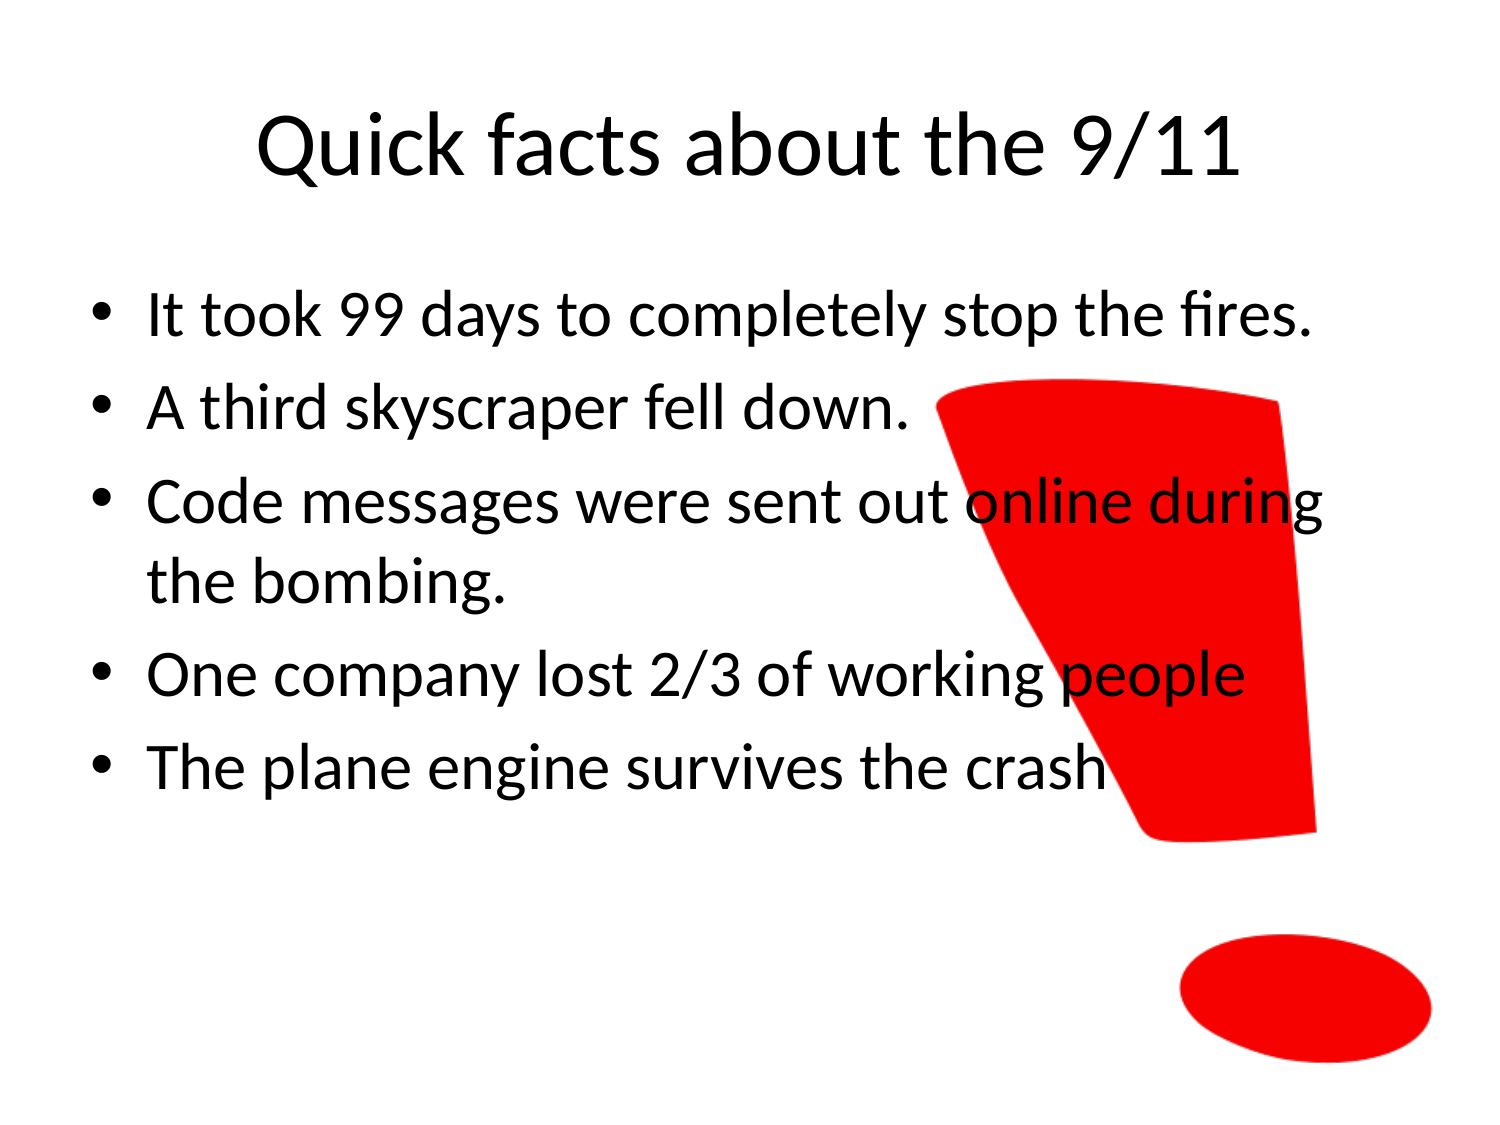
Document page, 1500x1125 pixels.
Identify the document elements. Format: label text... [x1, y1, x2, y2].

list It took 99 days to completely stop the fires. A third skyscraper fell down. Code messages were sent out online during the bombing. One company lost 2/3 of working people The plane engine survives the crash [75, 262, 1425, 1005]
picture [832, 373, 1500, 1077]
title Quick facts about the 9/11 [75, 45, 1425, 233]
